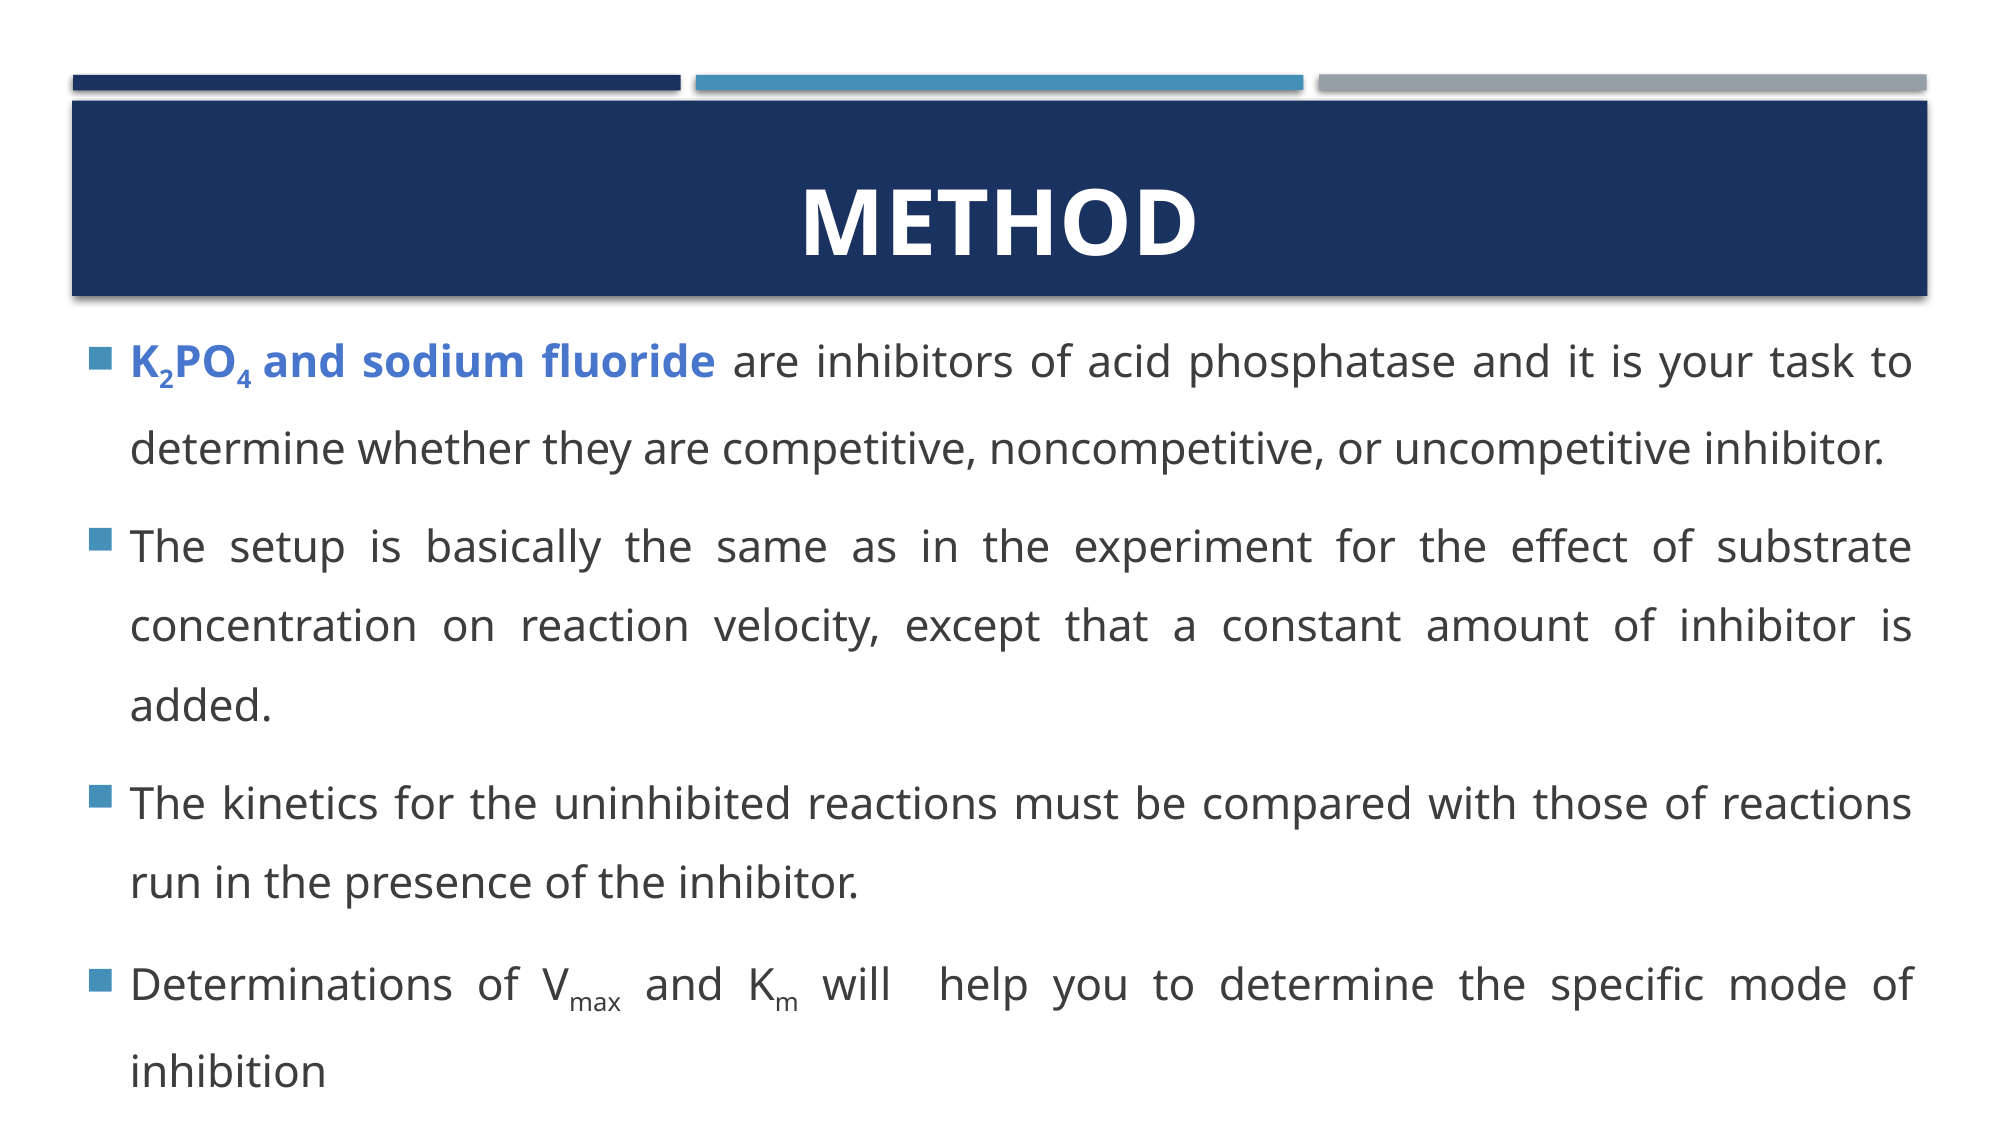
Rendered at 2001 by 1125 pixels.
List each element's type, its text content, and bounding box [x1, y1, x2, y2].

title Method [95, 115, 1905, 274]
list K2PO4 and sodium fluoride are inhibitors of acid phosphatase and it is your task to determine whether they are competitive, noncompetitive, or uncompetitive inhibitor. The setup is basically the same as in the experiment for the effect of substrate concentration on reaction velocity, except that a constant amount of inhibitor is added. The kinetics for the uninhibited reactions must be compared with those of reactions run in the presence of the inhibitor. Determinations of Vmax and Km will help you to determine the specific mode of inhibition [69, 274, 1930, 1125]
